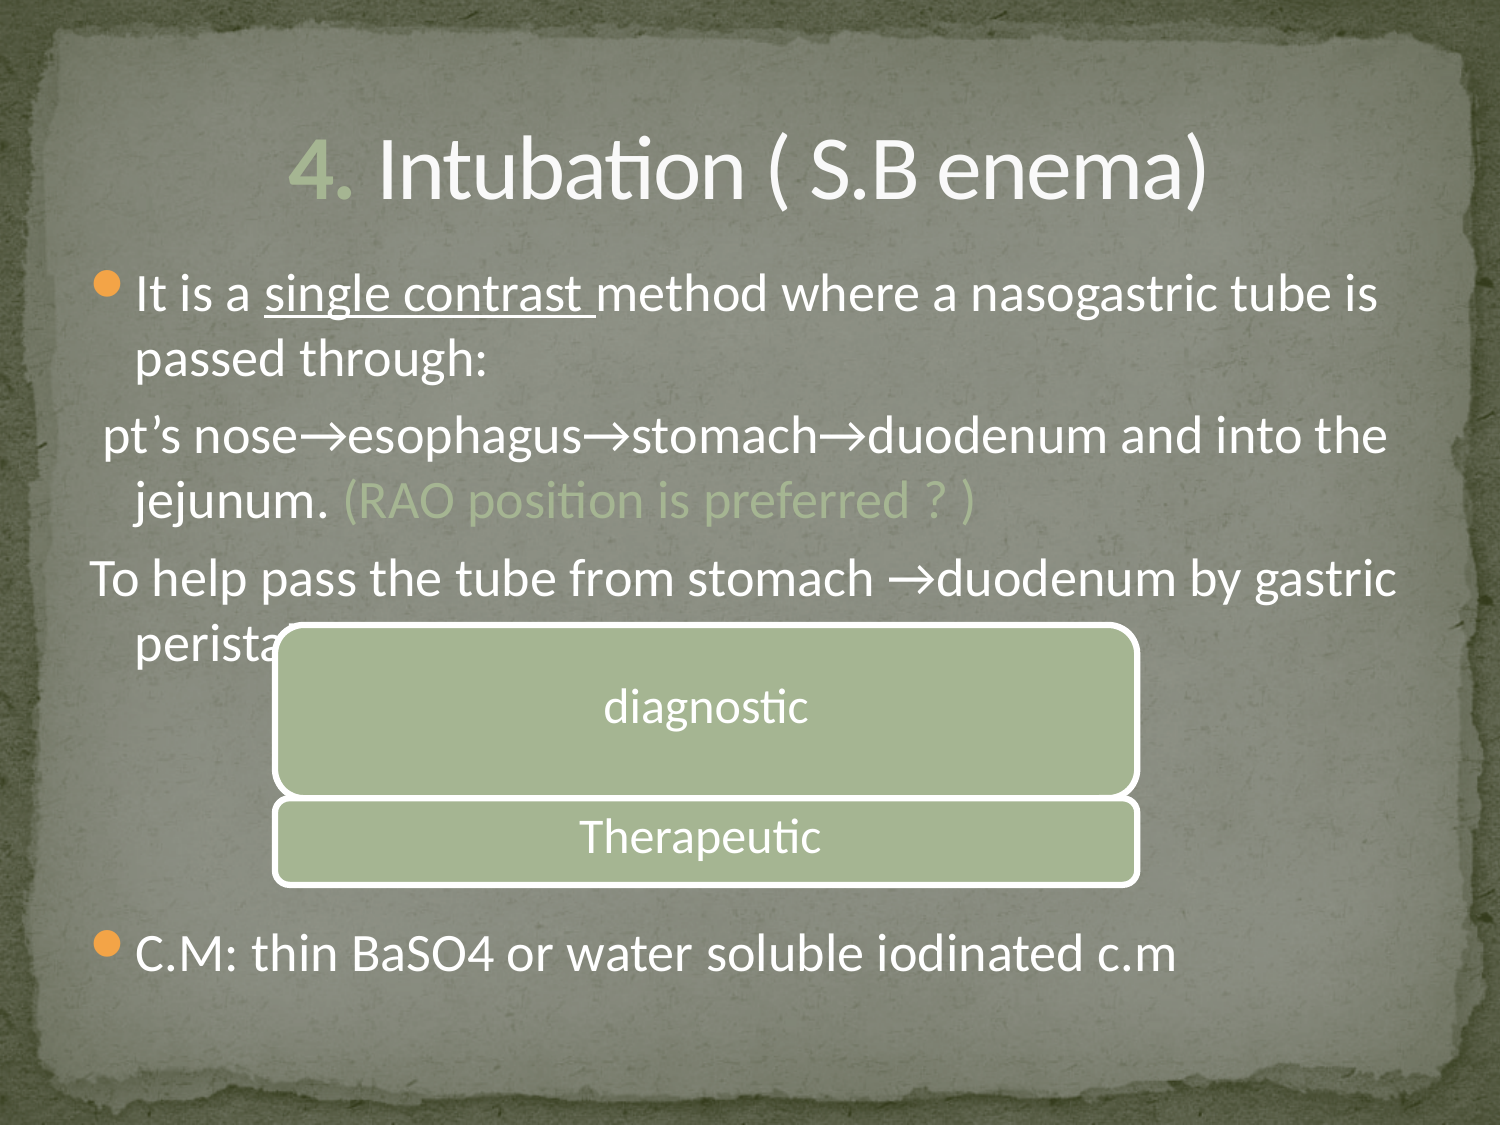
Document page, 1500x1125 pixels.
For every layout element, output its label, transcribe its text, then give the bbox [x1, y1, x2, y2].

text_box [276, 626, 1137, 885]
title 4. Intubation ( S.B enema) [74, 24, 1425, 225]
list It is a single contrast method where a nasogastric tube is passed through: pt’s nose→esophagus→stomach→duodenum and into the jejunum. (RAO position is preferred ? ) To help pass the tube from stomach →duodenum by gastric peristalsis. C.M: thin BaSO4 or water soluble iodinated c.m [75, 249, 1425, 1000]
